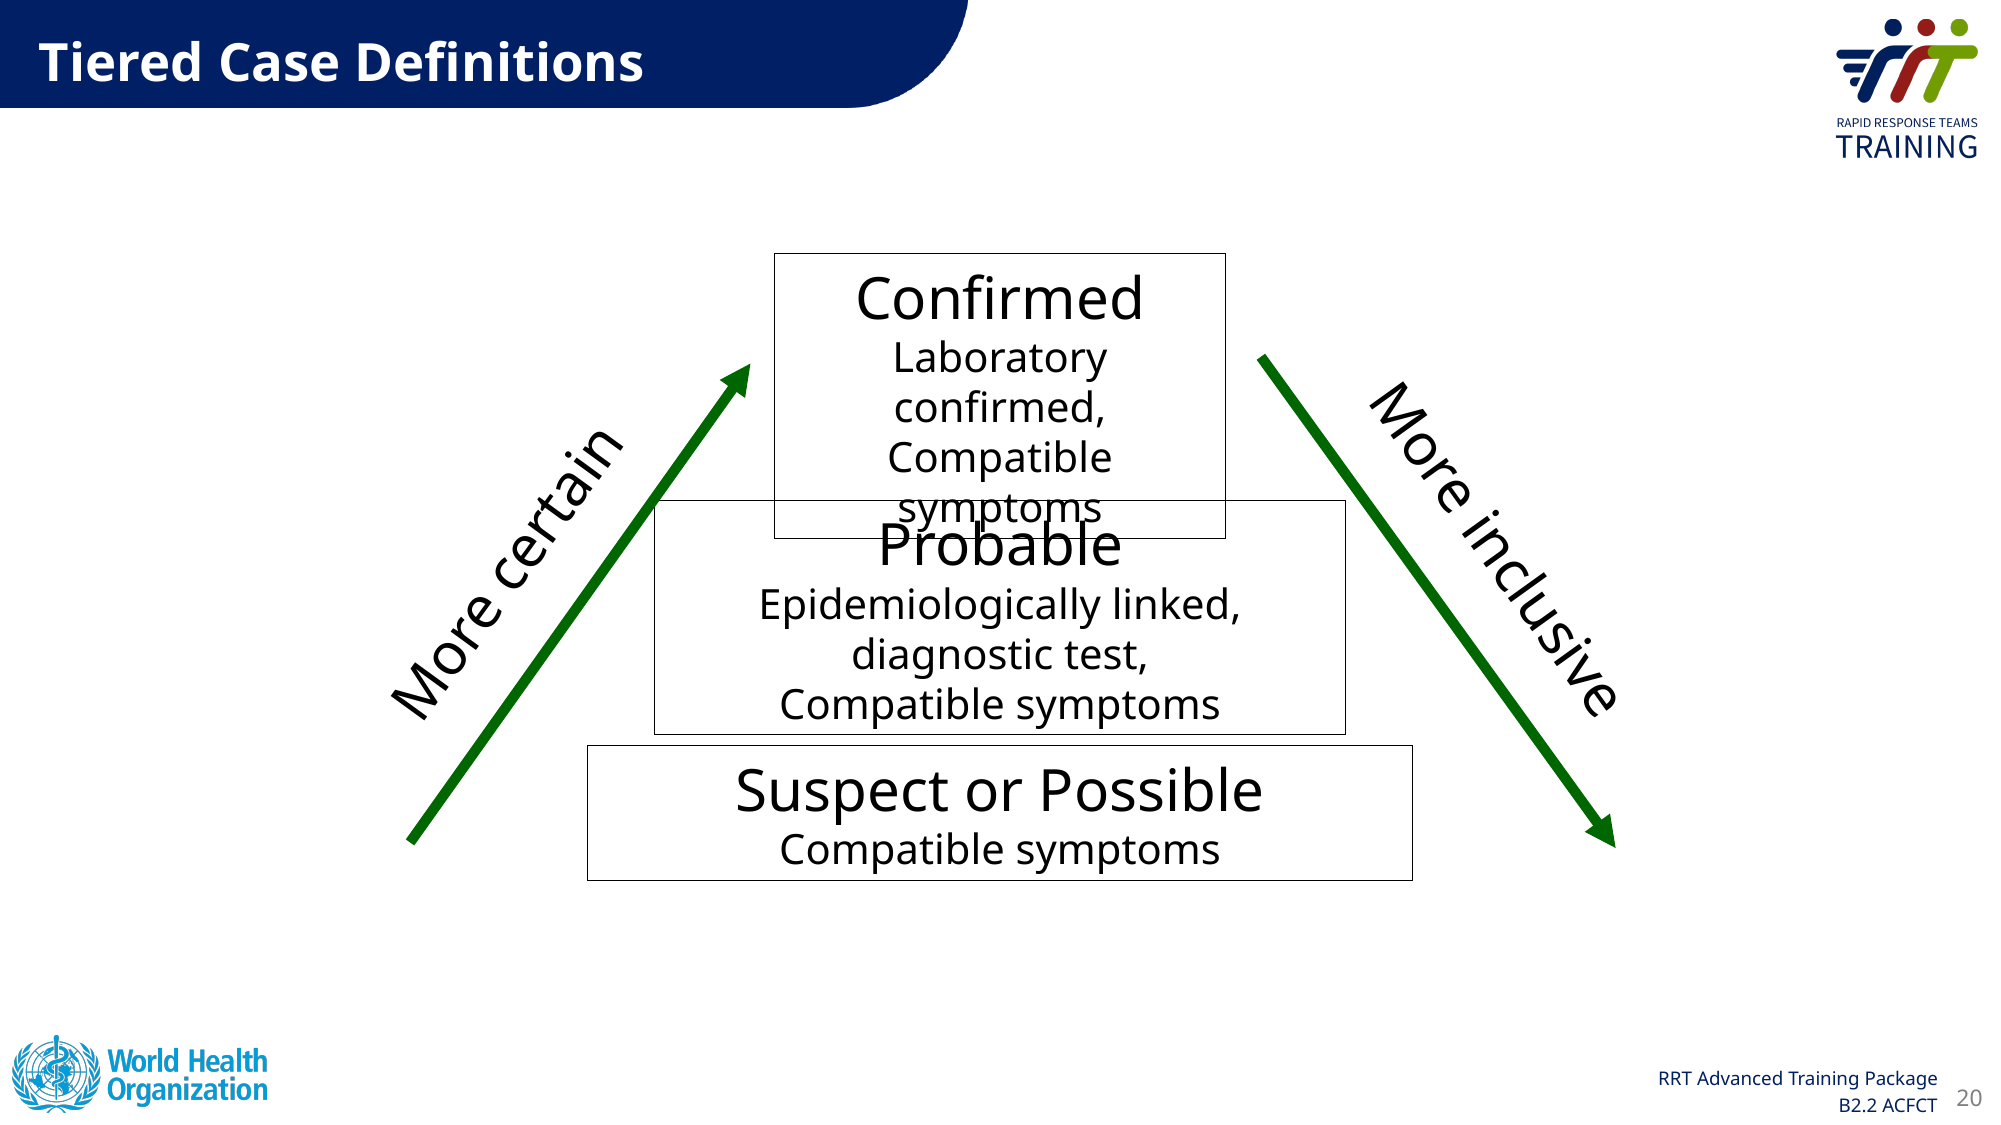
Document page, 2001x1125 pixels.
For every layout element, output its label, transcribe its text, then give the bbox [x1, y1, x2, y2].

picture [58, 1050, 64, 1058]
text_box Tiered Case Definitions [31, 11, 743, 118]
text_box More certain [374, 414, 636, 727]
picture [1835, 19, 1978, 167]
text_box [409, 363, 751, 843]
picture [12, 1083, 48, 1113]
picture [12, 1035, 267, 1113]
text_box Probable Epidemiologically linked, diagnostic test, Compatible symptoms [654, 500, 1346, 735]
text_box [1260, 356, 1616, 848]
text_box Confirmed Laboratory confirmed, Compatible symptoms [774, 253, 1226, 539]
picture [0, 0, 969, 108]
text_box More inclusive [1357, 373, 1644, 723]
text_box Suspect or Possible Compatible symptoms [587, 745, 1413, 881]
